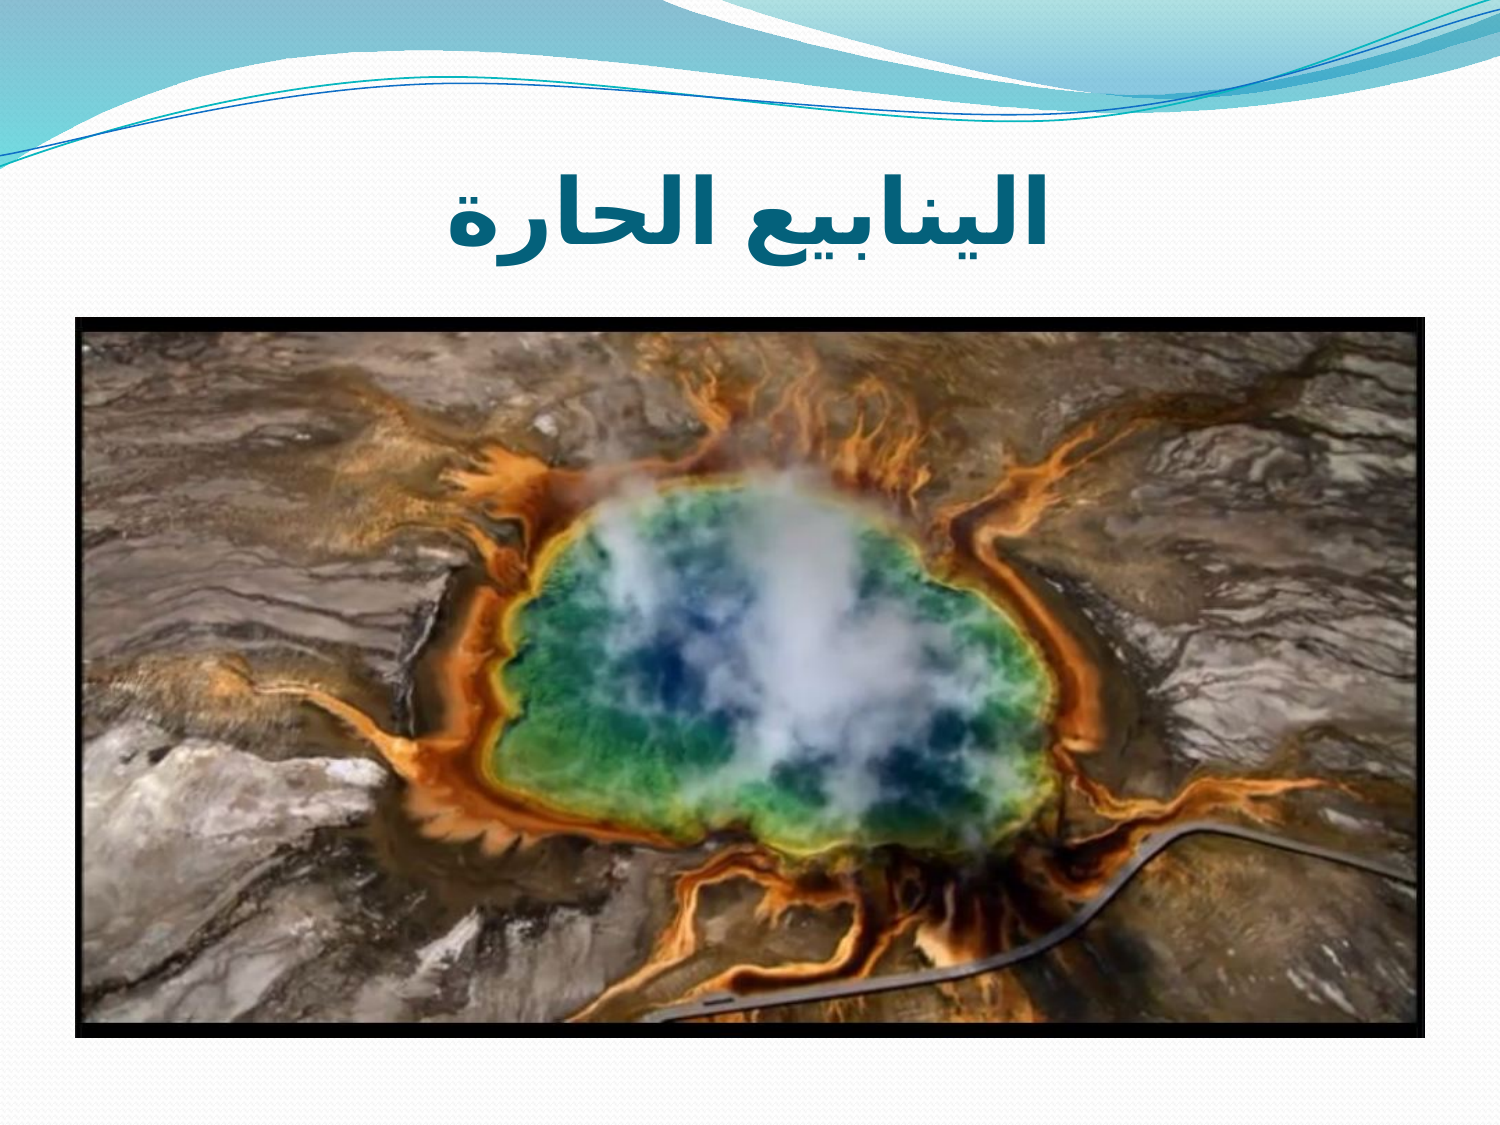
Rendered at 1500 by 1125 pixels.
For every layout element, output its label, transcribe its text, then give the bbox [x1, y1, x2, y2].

title الينابيع الحارة [75, 115, 1425, 263]
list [74, 317, 1426, 1038]
